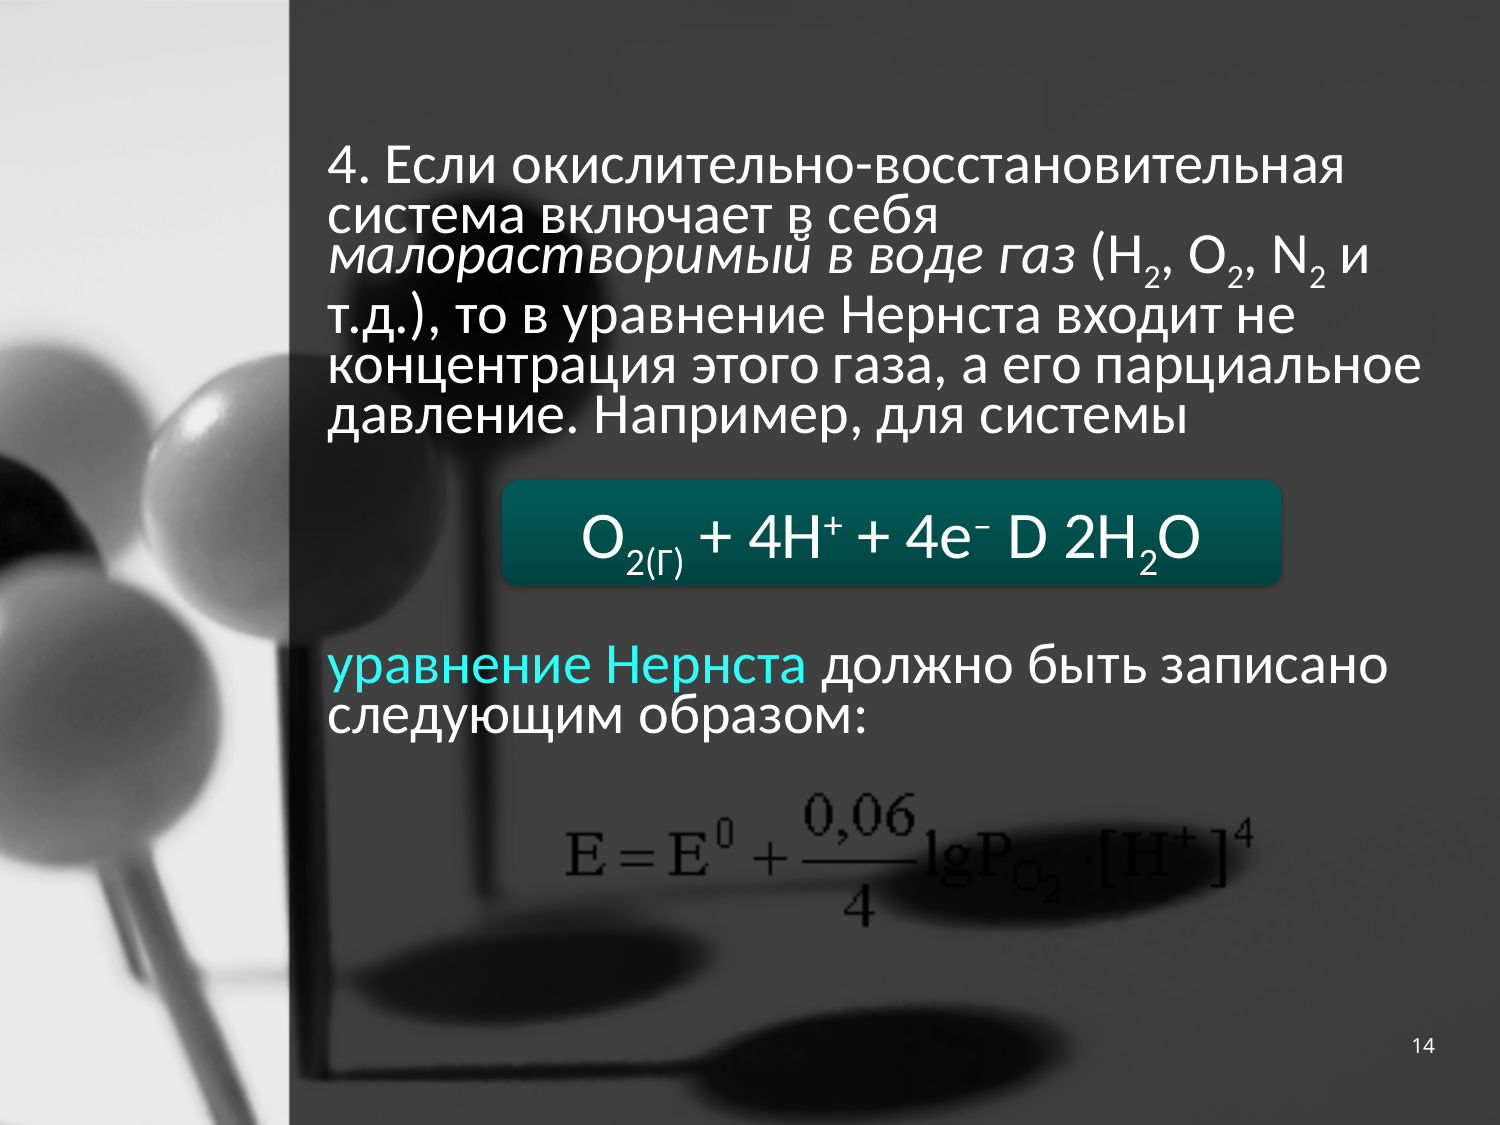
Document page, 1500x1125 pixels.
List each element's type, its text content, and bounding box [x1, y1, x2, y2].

text_box О2(Г) + 4Н+ + 4е– D 2H2O [501, 479, 1282, 587]
slide_number 14 [1237, 1025, 1450, 1100]
picture [0, 0, 1500, 1125]
list 4. Если окислительно-восстановительная система включает в себя малорастворимый в воде газ (H2, O2, N2 и т.д.), то в уравнение Нернста входит не концентрация этого газа, а его парциальное давление. Например, для системы уравнение Нернста должно быть записано следующим образом: [312, 136, 1451, 1001]
